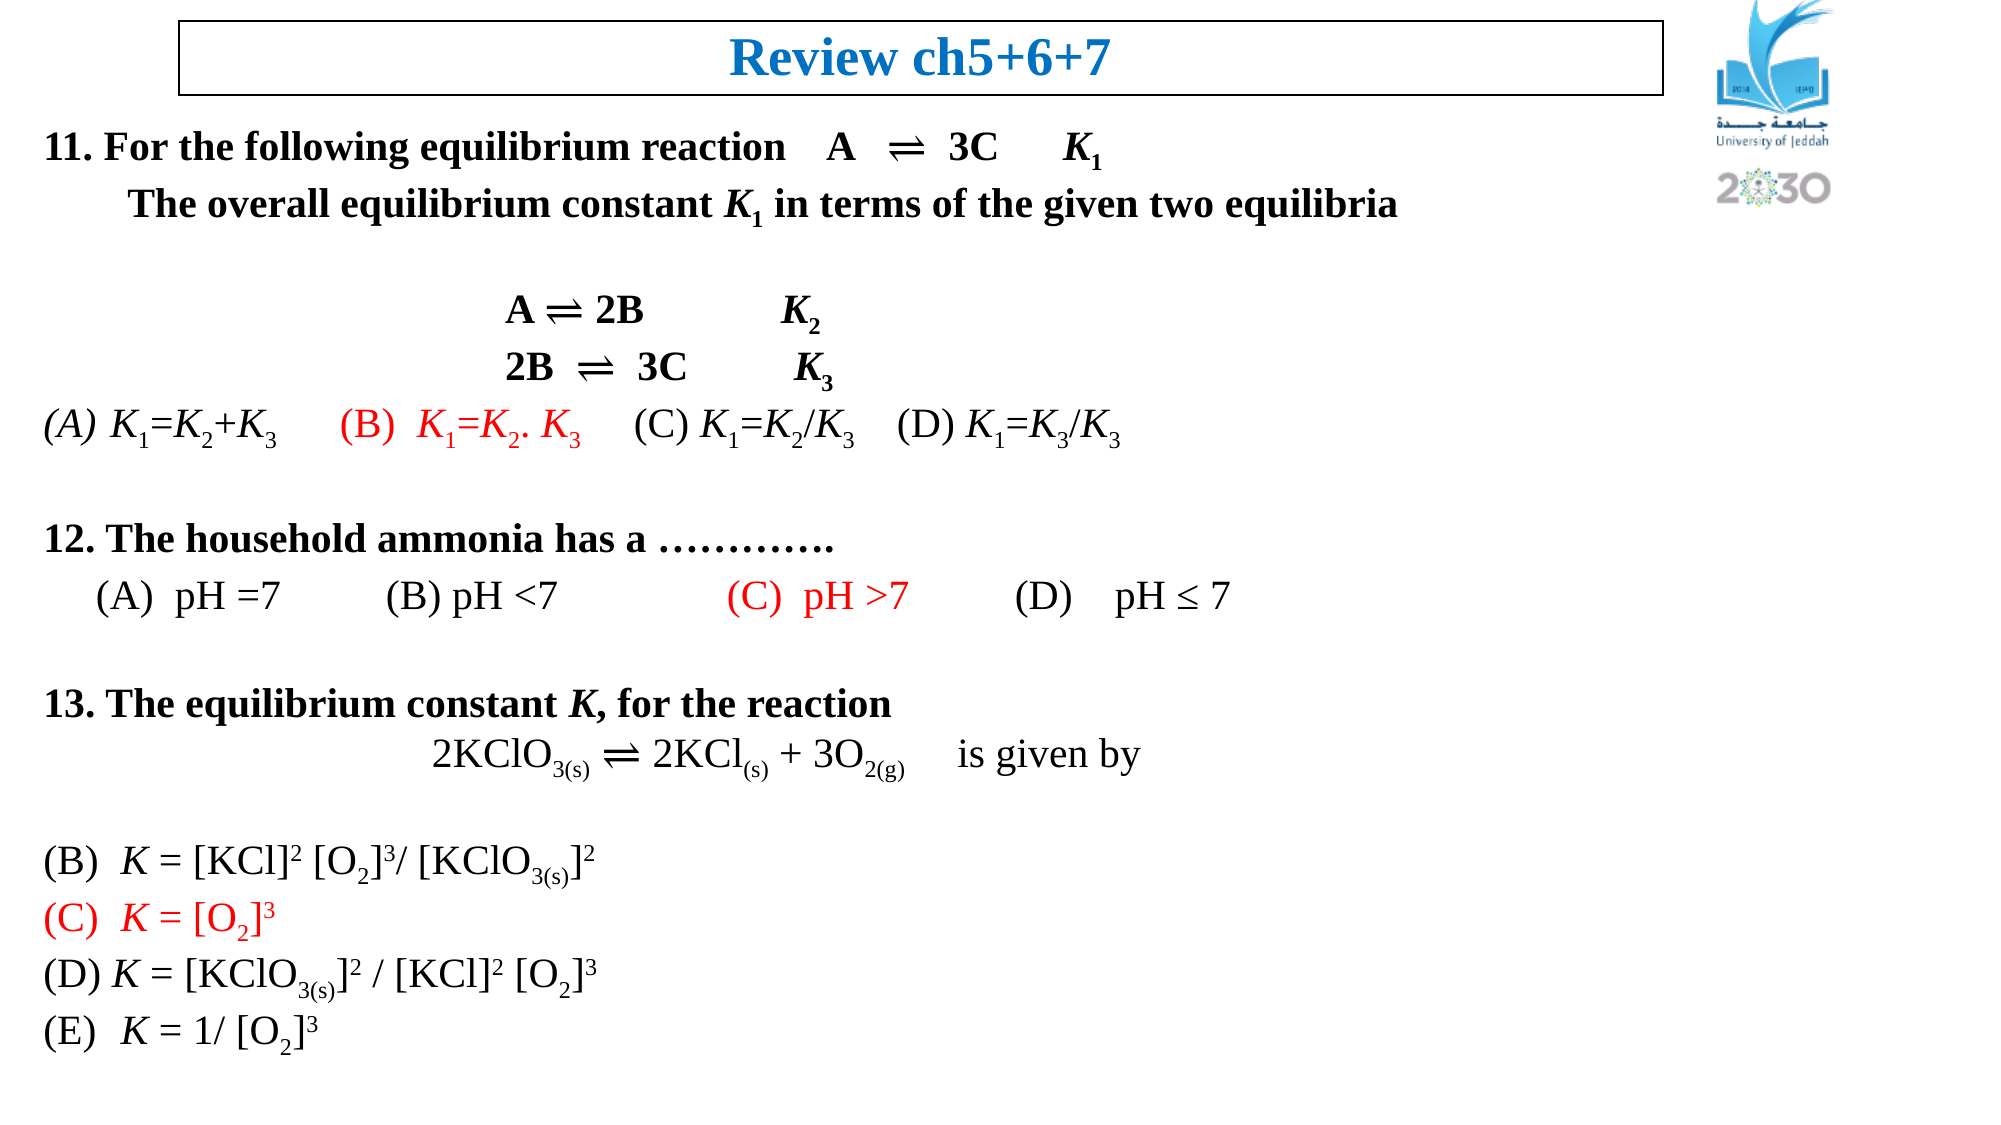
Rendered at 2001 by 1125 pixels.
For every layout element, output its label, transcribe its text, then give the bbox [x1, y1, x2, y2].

text_box Review ch5+6+7 [178, 20, 1664, 96]
picture [1697, 0, 1851, 213]
text_box 11. For the following equilibrium reaction A ⇌ 3C K1 The overall equilibrium constant K1 in terms of the given two equilibria A ⇌ 2B K2 2B ⇌ 3C K3 K1=K2+K3 (B) K1=K2. K3 (C) K1=K2/K3 (D) K1=K3/K3 12. The household ammonia has a …………. (A) pH =7 (B) pH <7 (C) pH >7 (D) pH ≤ 7 13. The equilibrium constant K, for the reaction 2KClO3(s) ⇌ 2KCl(s) + 3O2(g) is given by K = [KCl]2 [O2]3/ [KClO3(s)]2 K = [O2]3 K = [KClO3(s)]2 / [KCl]2 [O2]3 K = 1/ [O2]3 14. The following reaction: N2O4(g) ⇌ 2 NO2(g) represents (A) irreversible (B) reversible (C) acidic (D) neutral [28, 102, 1735, 1125]
